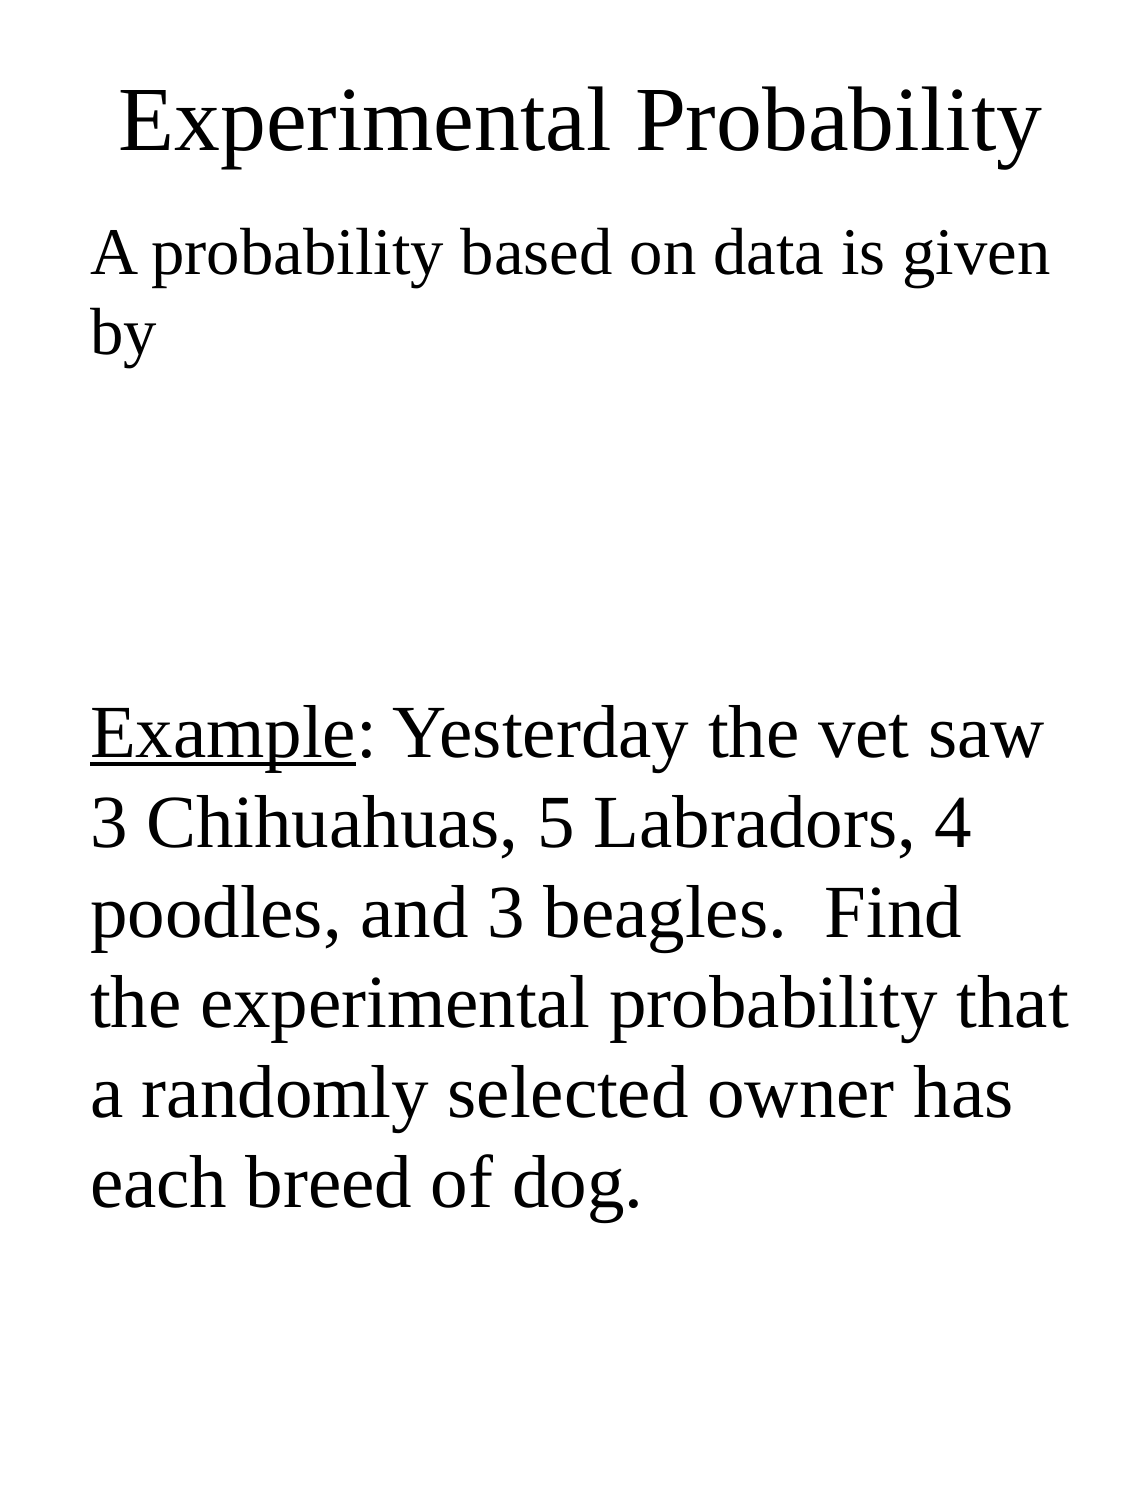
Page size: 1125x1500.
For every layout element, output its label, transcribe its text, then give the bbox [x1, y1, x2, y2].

text_box Example: Yesterday the vet saw 3 Chihuahuas, 5 Labradors, 4 poodles, and 3 beagles. Find the experimental probability that a randomly selected owner has each breed of dog. [75, 674, 1088, 1275]
title Experimental Probability [75, 37, 1088, 190]
